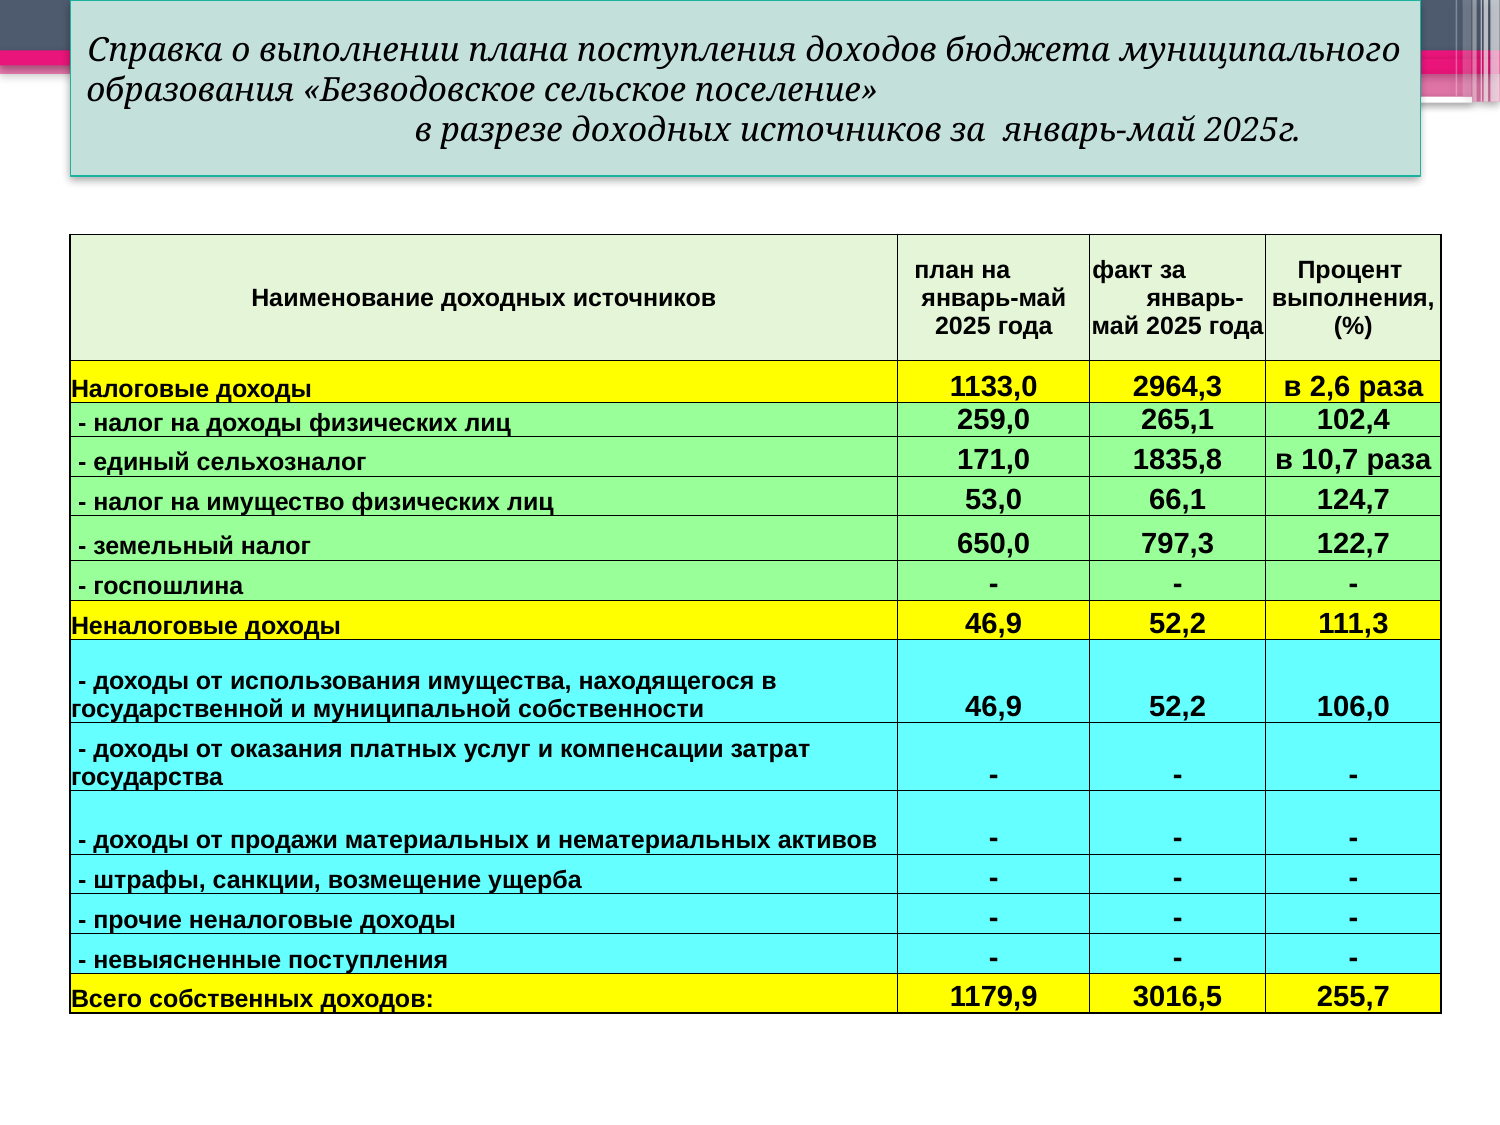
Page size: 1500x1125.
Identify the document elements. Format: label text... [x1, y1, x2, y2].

table_cell - налог на имущество физических лиц [71, 477, 897, 515]
table_cell 122,7 [1266, 516, 1440, 560]
table_cell 3016,5 [1090, 974, 1265, 1012]
table_cell Всего собственных доходов: [71, 974, 897, 1012]
table_cell 255,7 [1266, 974, 1440, 1012]
table_cell - доходы от оказания платных услуг и компенсации затрат государства [71, 723, 897, 790]
table_cell - [1090, 855, 1265, 893]
table_cell Неналоговые доходы [71, 601, 897, 639]
table_header план на январь-май 2025 года [898, 235, 1089, 360]
table_cell - [898, 894, 1089, 933]
table_header Наименование доходных источников [71, 235, 897, 360]
table_cell 106,0 [1266, 640, 1440, 722]
table_cell - [1090, 894, 1265, 933]
table_cell - единый сельхозналог [71, 437, 897, 476]
table_cell 1133,0 [898, 361, 1089, 402]
table_cell - [1266, 894, 1440, 933]
table_cell - [1090, 723, 1265, 790]
table_cell - [898, 934, 1089, 973]
table_cell - [1090, 934, 1265, 973]
table_cell - [1266, 791, 1440, 854]
table_cell - доходы от использования имущества, находящегося в государственной и муниципальной собственности [71, 640, 897, 722]
table_cell 102,4 [1266, 403, 1440, 436]
table_cell 66,1 [1090, 477, 1265, 515]
table_header Процент выполнения, (%) [1266, 235, 1440, 360]
table_cell 1835,8 [1090, 437, 1265, 476]
title Справка о выполнении плана поступления доходов бюджета муниципального образования «Безводовское сельское поселение» в разрезе доходных источников за январь-май 2025г. [70, 0, 1421, 177]
table_cell 650,0 [898, 516, 1089, 560]
table_cell - [898, 561, 1089, 600]
table_cell 52,2 [1090, 601, 1265, 639]
table_cell 265,1 [1090, 403, 1265, 436]
table_cell 1179,9 [898, 974, 1089, 1012]
table_cell - [898, 723, 1089, 790]
table_cell - доходы от продажи материальных и нематериальных активов [71, 791, 897, 854]
table_cell Налоговые доходы [71, 361, 897, 402]
table_cell - [1090, 791, 1265, 854]
table_cell - [1090, 561, 1265, 600]
table_cell в 2,6 раза [1266, 361, 1440, 402]
table_cell 171,0 [898, 437, 1089, 476]
table_cell - [1266, 723, 1440, 790]
table_cell 46,9 [898, 640, 1089, 722]
table_cell - госпошлина [71, 561, 897, 600]
table_cell в 10,7 раза [1266, 437, 1440, 476]
table_cell - налог на доходы физических лиц [71, 403, 897, 436]
table_cell - земельный налог [71, 516, 897, 560]
table_cell 111,3 [1266, 601, 1440, 639]
table_cell - [1266, 561, 1440, 600]
table_cell - [898, 855, 1089, 893]
table_cell 52,2 [1090, 640, 1265, 722]
table_header факт за январь-май 2025 года [1090, 235, 1265, 360]
table_cell - [1266, 855, 1440, 893]
table_cell 2964,3 [1090, 361, 1265, 402]
table_cell 124,7 [1266, 477, 1440, 515]
table_cell - прочие неналоговые доходы [71, 894, 897, 933]
table_cell - [1266, 934, 1440, 973]
table_cell - [898, 791, 1089, 854]
table_cell 259,0 [898, 403, 1089, 436]
table_cell - штрафы, санкции, возмещение ущерба [71, 855, 897, 893]
table_cell 46,9 [898, 601, 1089, 639]
table_cell - невыясненные поступления [71, 934, 897, 973]
table_cell 797,3 [1090, 516, 1265, 560]
table_cell 53,0 [898, 477, 1089, 515]
